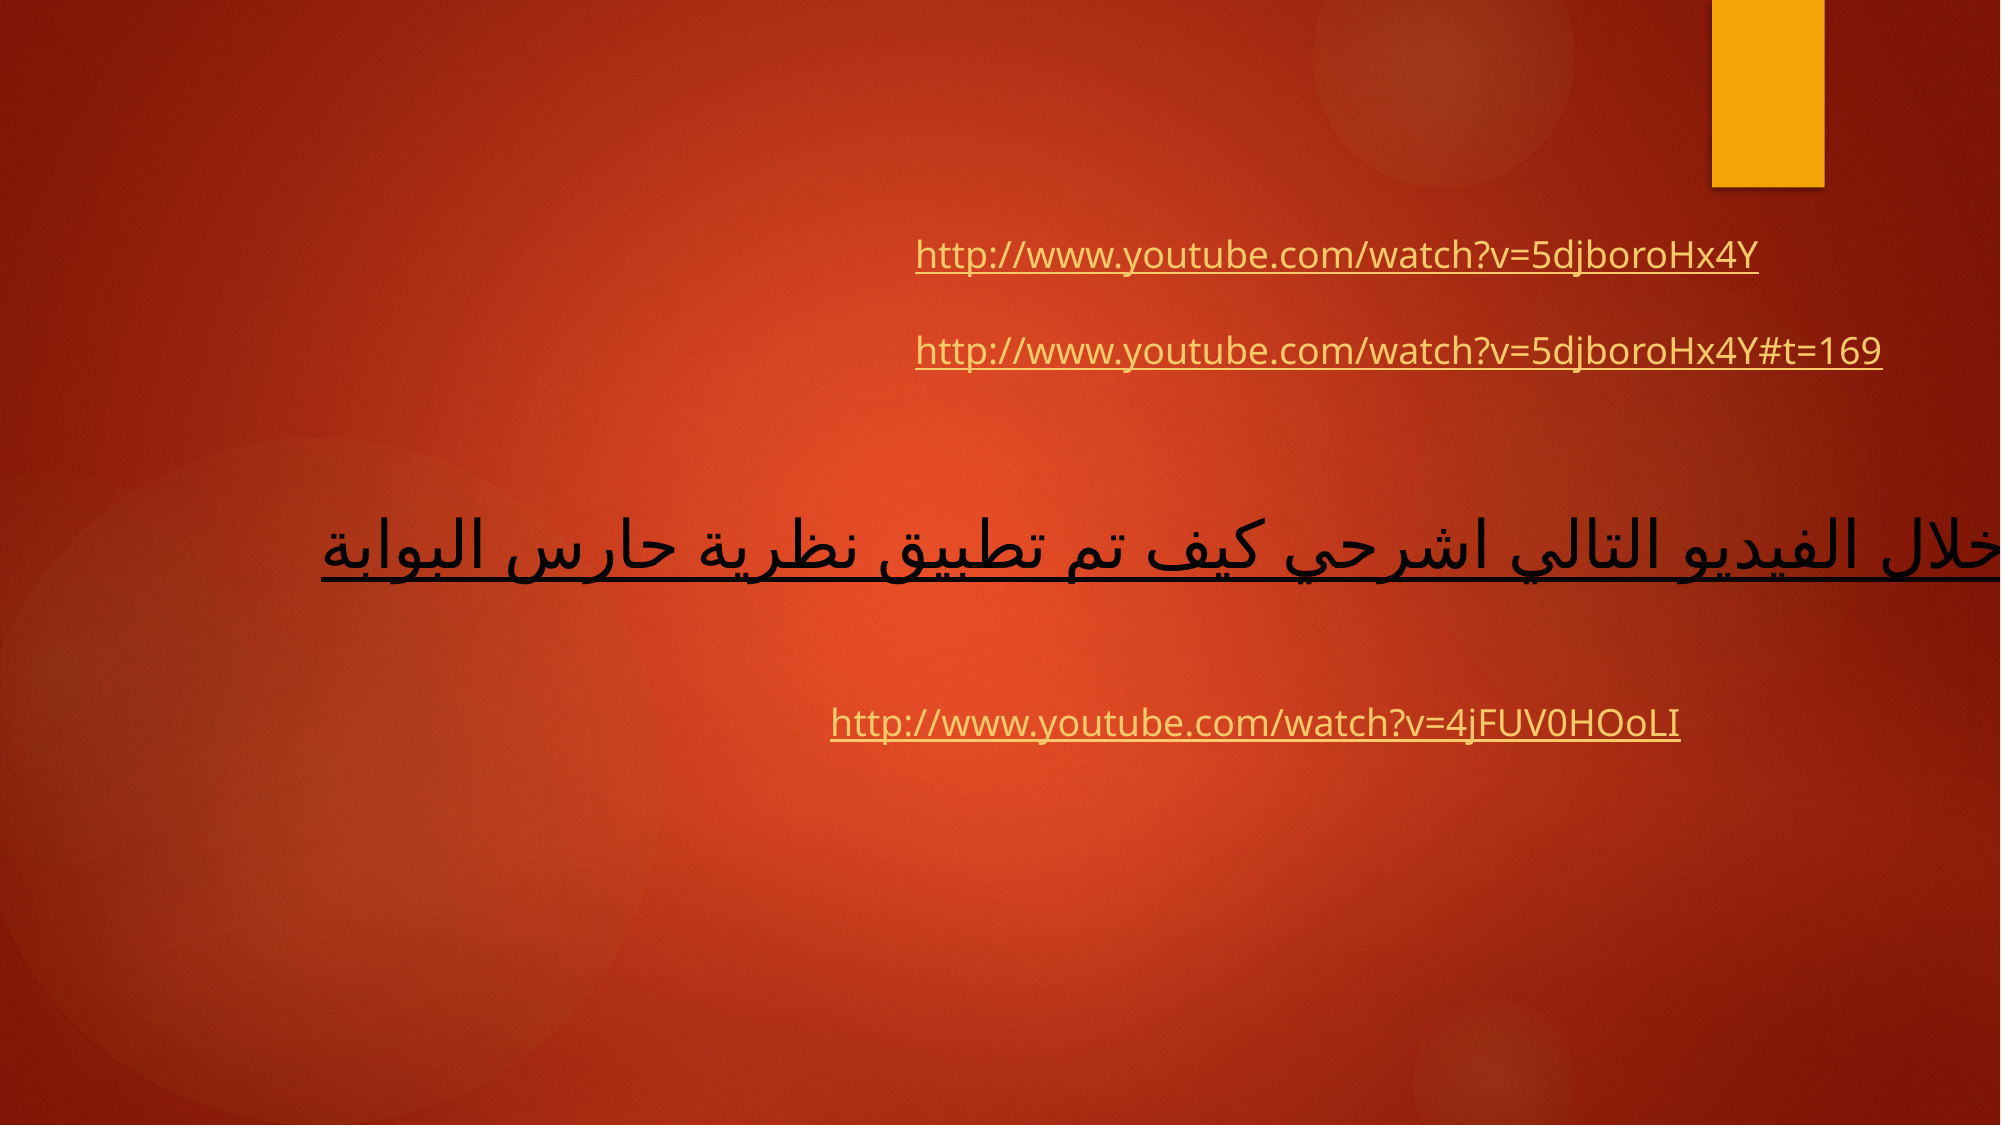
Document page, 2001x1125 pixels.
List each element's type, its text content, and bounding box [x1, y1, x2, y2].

text_box من خلال الفيديو التالي اشرحي كيف تم تطبيق نظرية حارس البوابة [306, 494, 2000, 590]
text_box http://www.youtube.com/watch?v=4jFUV0HOoLI [815, 691, 1821, 802]
text_box http://www.youtube.com/watch?v=5djboroHx4Y http://www.youtube.com/watch?v=5djboroHx4Y#t=169 [900, 223, 1898, 431]
